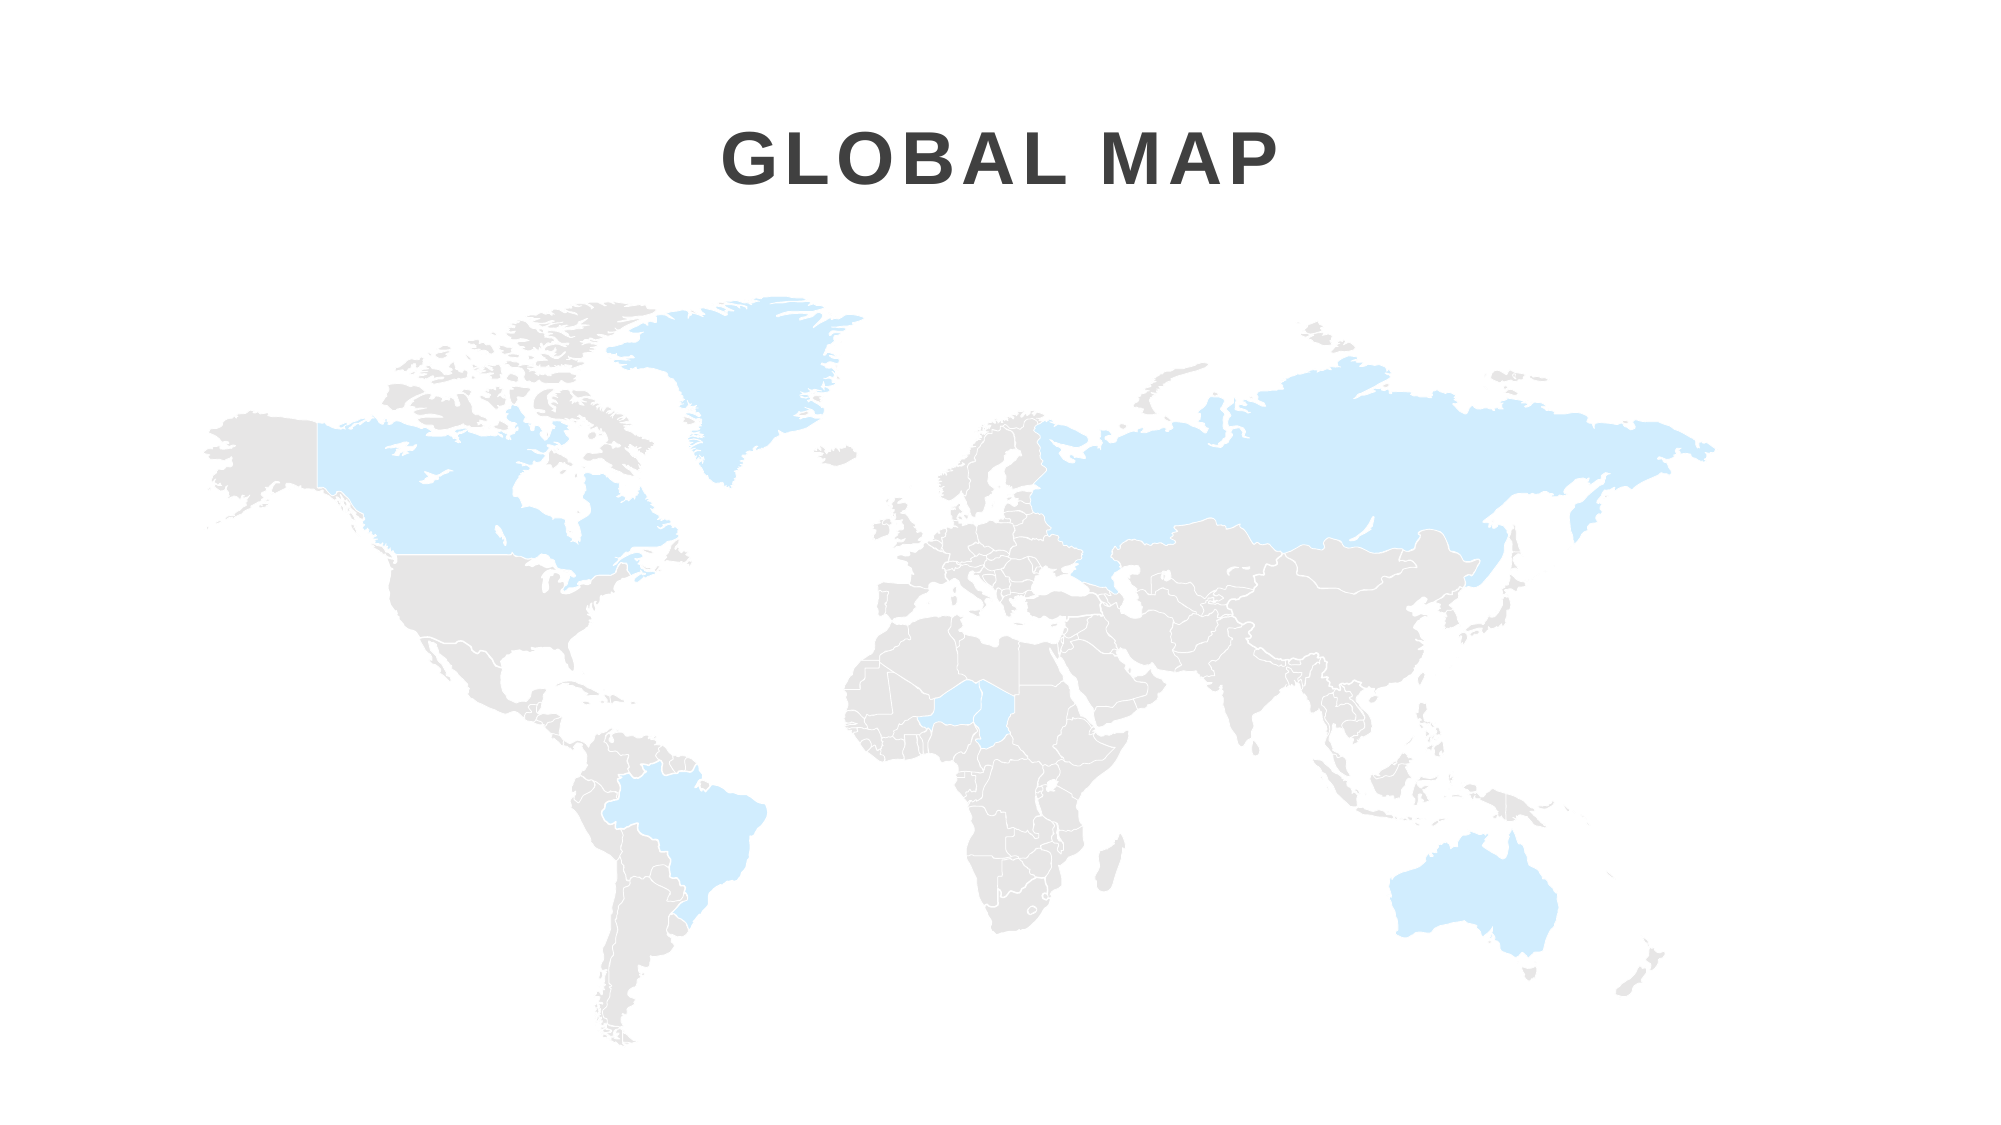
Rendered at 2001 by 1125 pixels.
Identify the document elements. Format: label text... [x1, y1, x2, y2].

text_box GLOBAL MAP [480, 111, 1519, 196]
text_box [199, 296, 1719, 1048]
